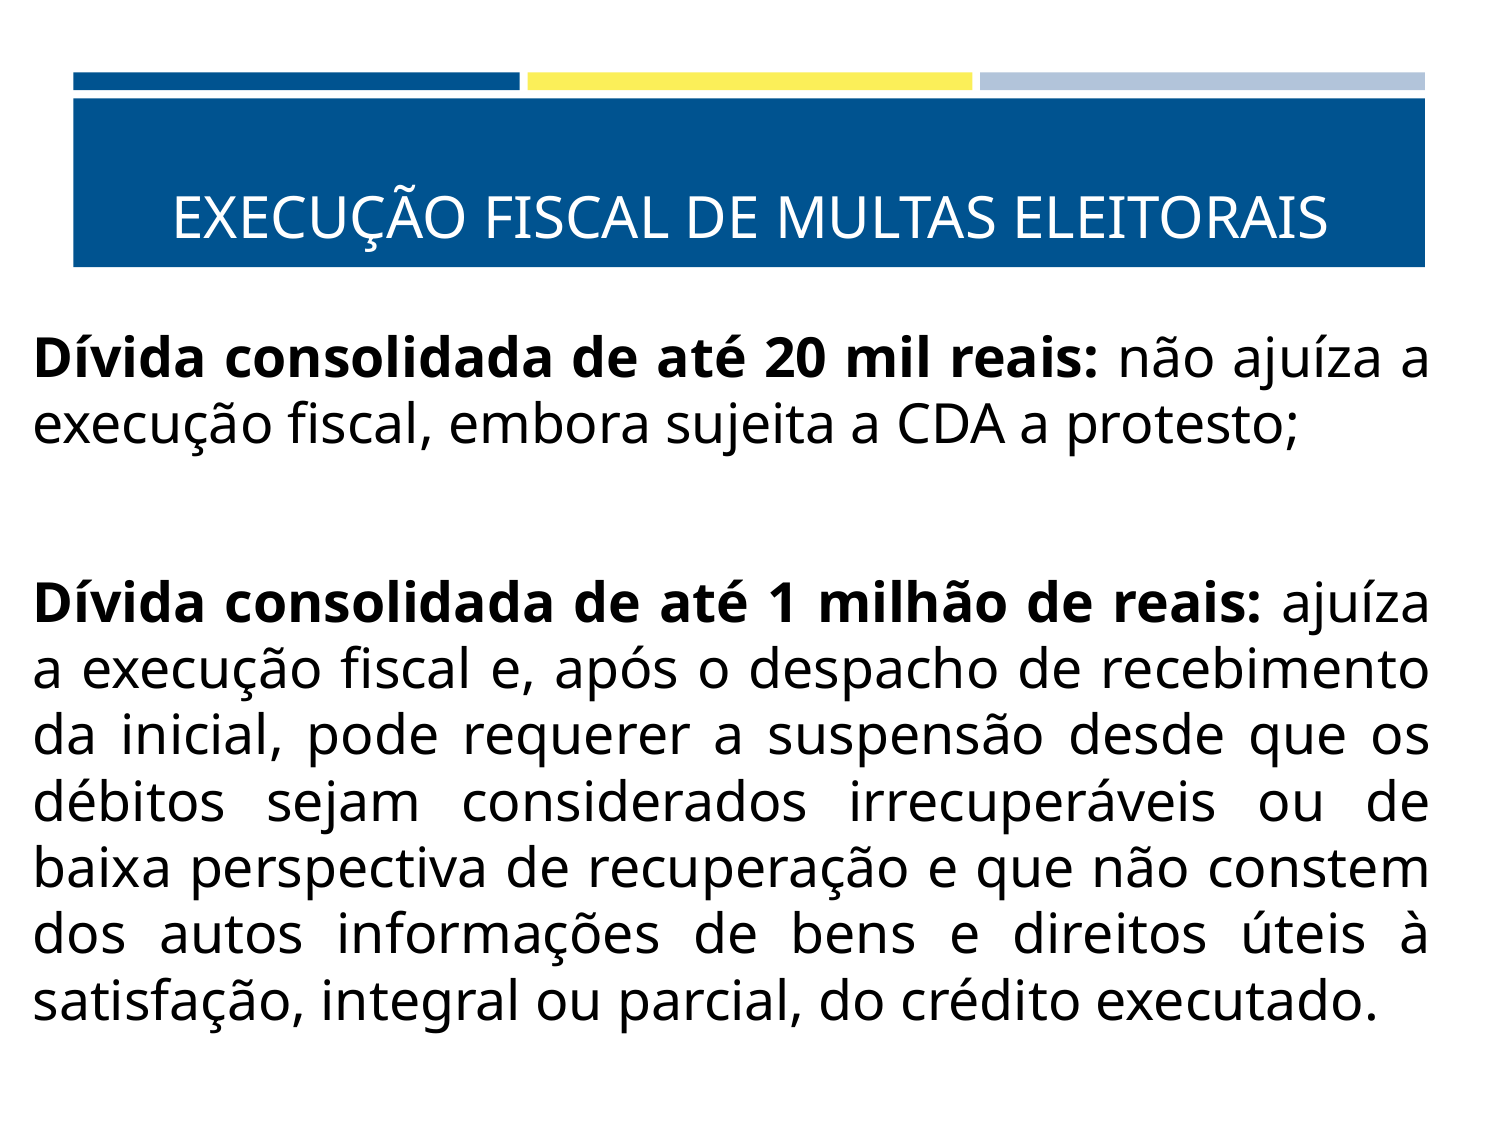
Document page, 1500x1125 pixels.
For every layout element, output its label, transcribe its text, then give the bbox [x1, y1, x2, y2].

list Dívida consolidada de até 20 mil reais: não ajuíza a execução fiscal, embora sujeita a CDA a protesto; Dívida consolidada de até 1 milhão de reais: ajuíza a execução fiscal e, após o despacho de recebimento da inicial, pode requerer a suspensão desde que os débitos sejam considerados irrecuperáveis ou de baixa perspectiva de recuperação e que não constem dos autos informações de bens e direitos úteis à satisfação, integral ou parcial, do crédito executado. [17, 314, 1447, 1094]
title EXECUÇÃO FISCAL DE MULTAS ELEITORAIS [95, 112, 1406, 259]
